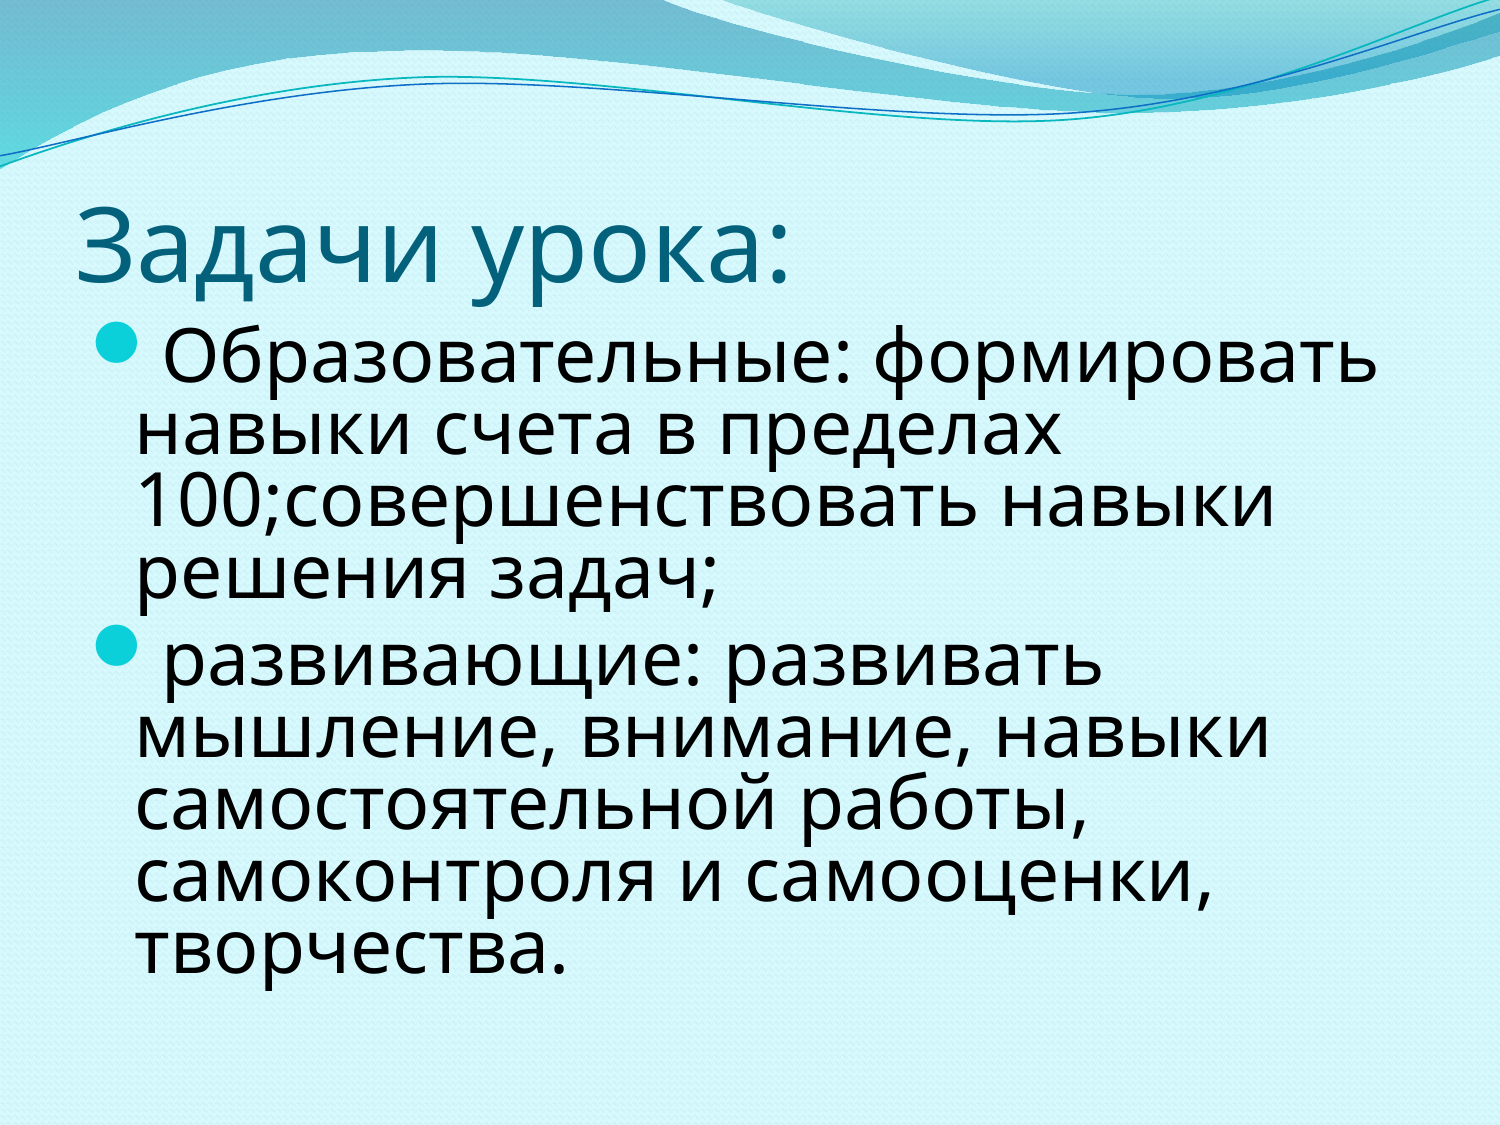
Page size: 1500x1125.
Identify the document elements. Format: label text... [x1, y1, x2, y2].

title Задачи урока: [75, 115, 1425, 303]
list Образовательные: формировать навыки счета в пределах 100;совершенствовать навыки решения задач; развивающие: развивать мышление, внимание, навыки самостоятельной работы, самоконтроля и самооценки, творчества. [75, 317, 1425, 1038]
